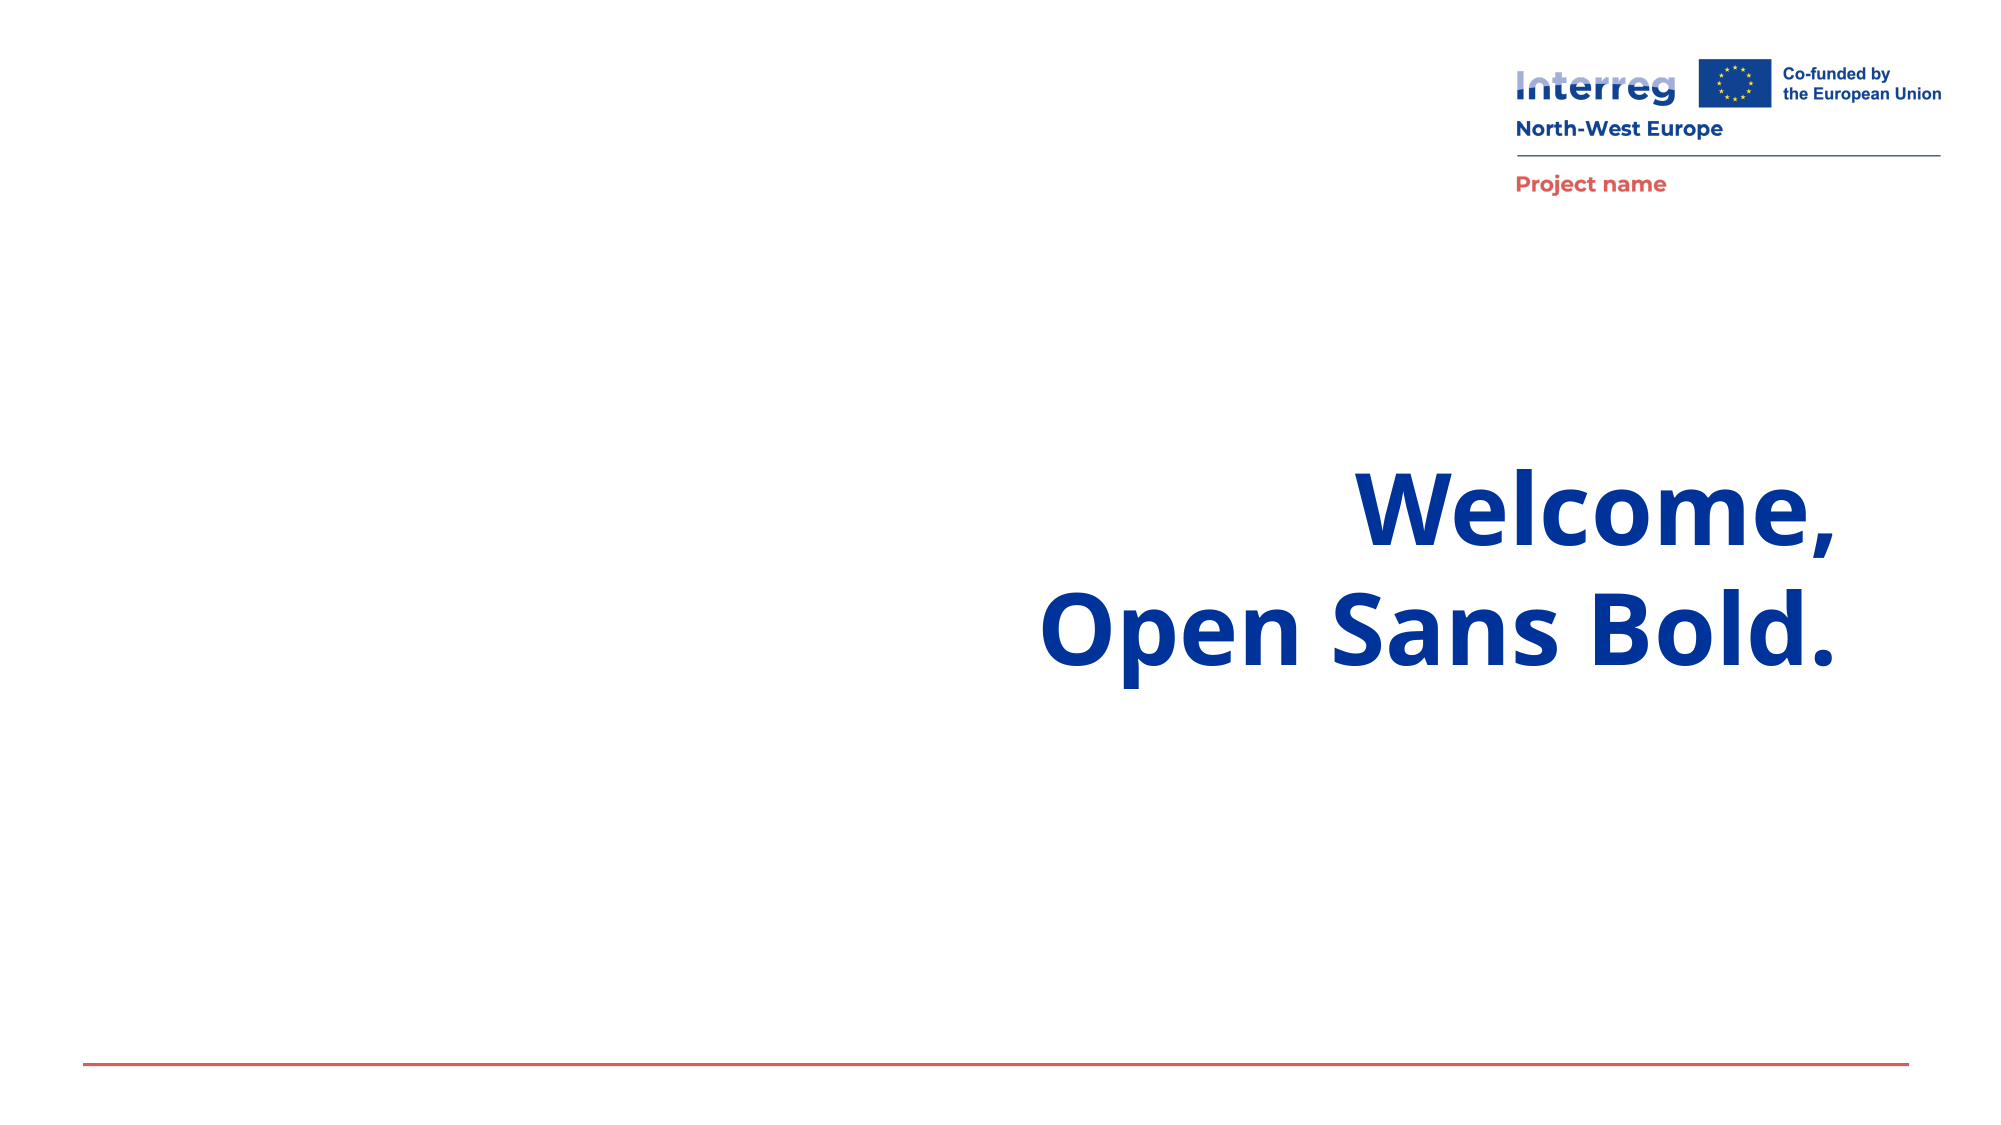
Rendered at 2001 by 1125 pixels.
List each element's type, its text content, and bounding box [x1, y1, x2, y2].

text_box Welcome, Open Sans Bold. [578, 437, 1854, 687]
picture [1458, 0, 2000, 251]
